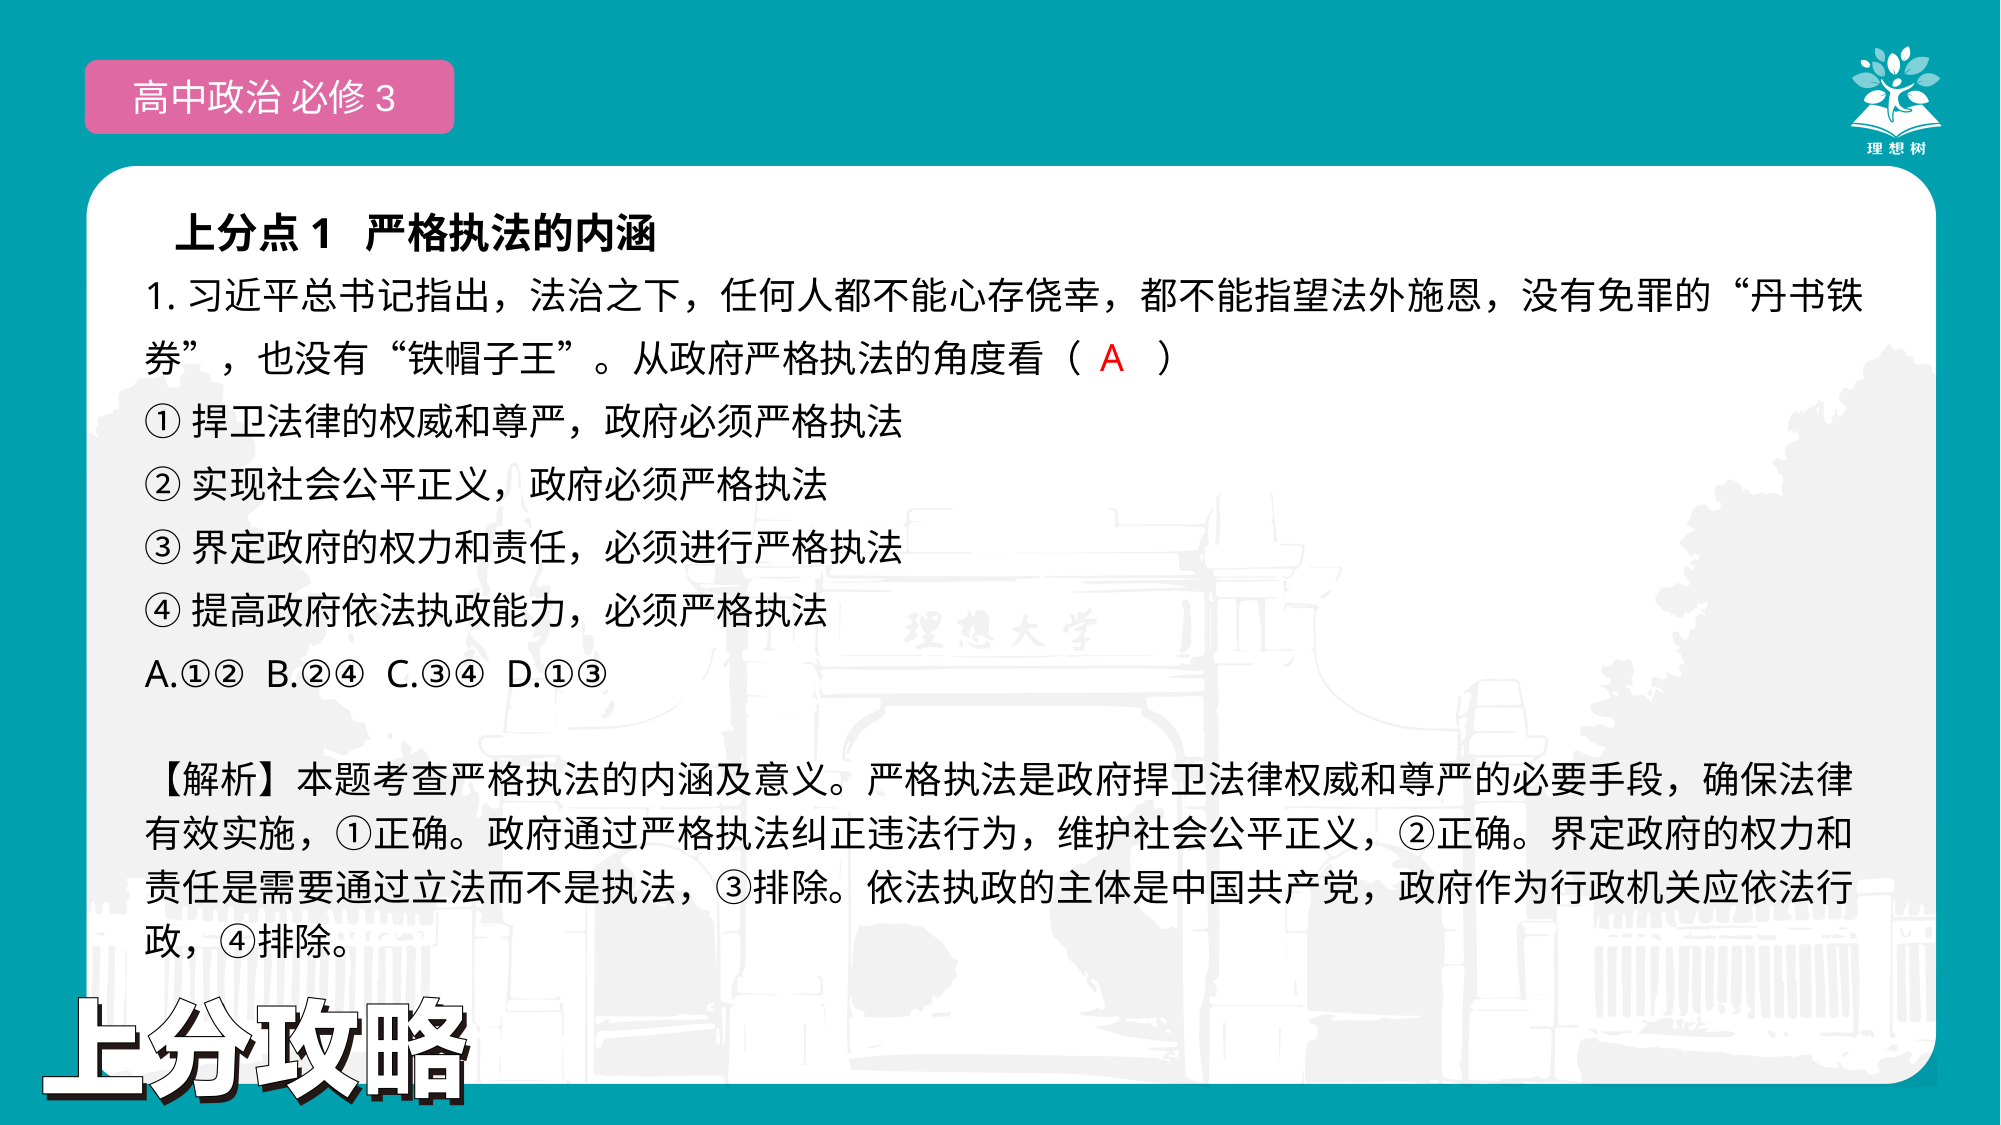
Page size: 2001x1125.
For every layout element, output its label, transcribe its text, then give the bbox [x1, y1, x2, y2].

text_box A [1075, 304, 1193, 387]
text_box 【解析】本题考查严格执法的内涵及意义。严格执法是政府捍卫法律权威和尊严的必要手段，确保法律有效实施，①正确。政府通过严格执法纠正违法行为，维护社会公平正义，②正确。界定政府的权力和责任是需要通过立法而不是执法，③排除。依法执政的主体是中国共产党，政府作为行政机关应依法行政，④排除。 [130, 739, 1869, 971]
text_box 上分点1 严格执法的内涵 [159, 199, 1206, 264]
picture [0, 0, 2001, 1125]
text_box 高中政治 必修3 [83, 58, 456, 135]
text_box 1.习近平总书记指出，法治之下，任何人都不能心存侥幸，都不能指望法外施恩，没有免罪的“丹书铁券”，也没有“铁帽子王”。从政府严格执法的角度看（ ） ①捍卫法律的权威和尊严，政府必须严格执法 ②实现社会公平正义，政府必须严格执法 ③界定政府的权力和责任，必须进行严格执法 ④提高政府依法执政能力，必须严格执法 A.①② B.②④ C.③④ D.①③ [130, 246, 1879, 703]
